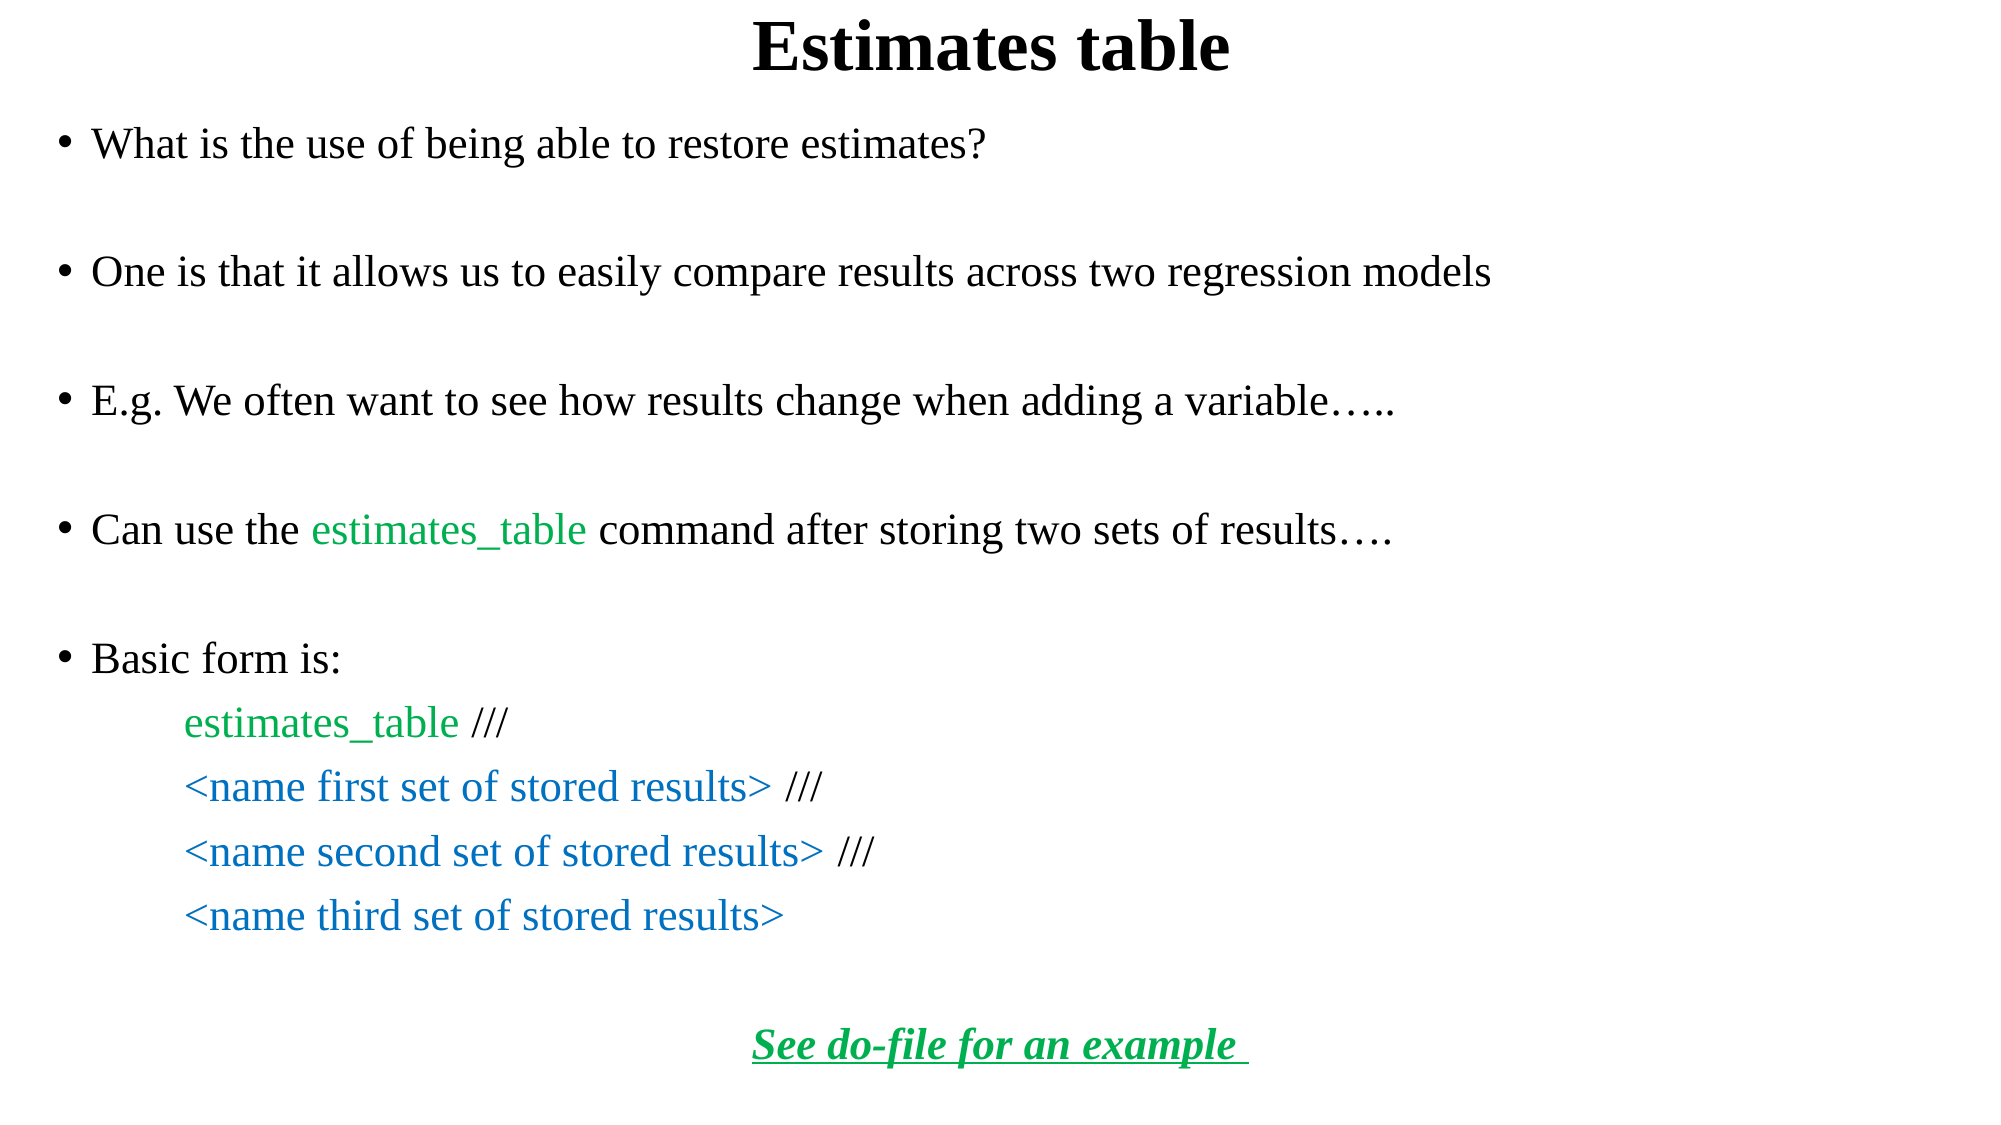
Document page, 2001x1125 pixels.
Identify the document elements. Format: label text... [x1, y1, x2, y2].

list What is the use of being able to restore estimates? One is that it allows us to easily compare results across two regression models E.g. We often want to see how results change when adding a variable….. Can use the estimates_table command after storing two sets of results…. Basic form is: estimates_table /// <name first set of stored results> /// <name second set of stored results> /// <name third set of stored results> See do-file for an example [42, 111, 1959, 1080]
title Estimates table [121, 0, 1863, 95]
